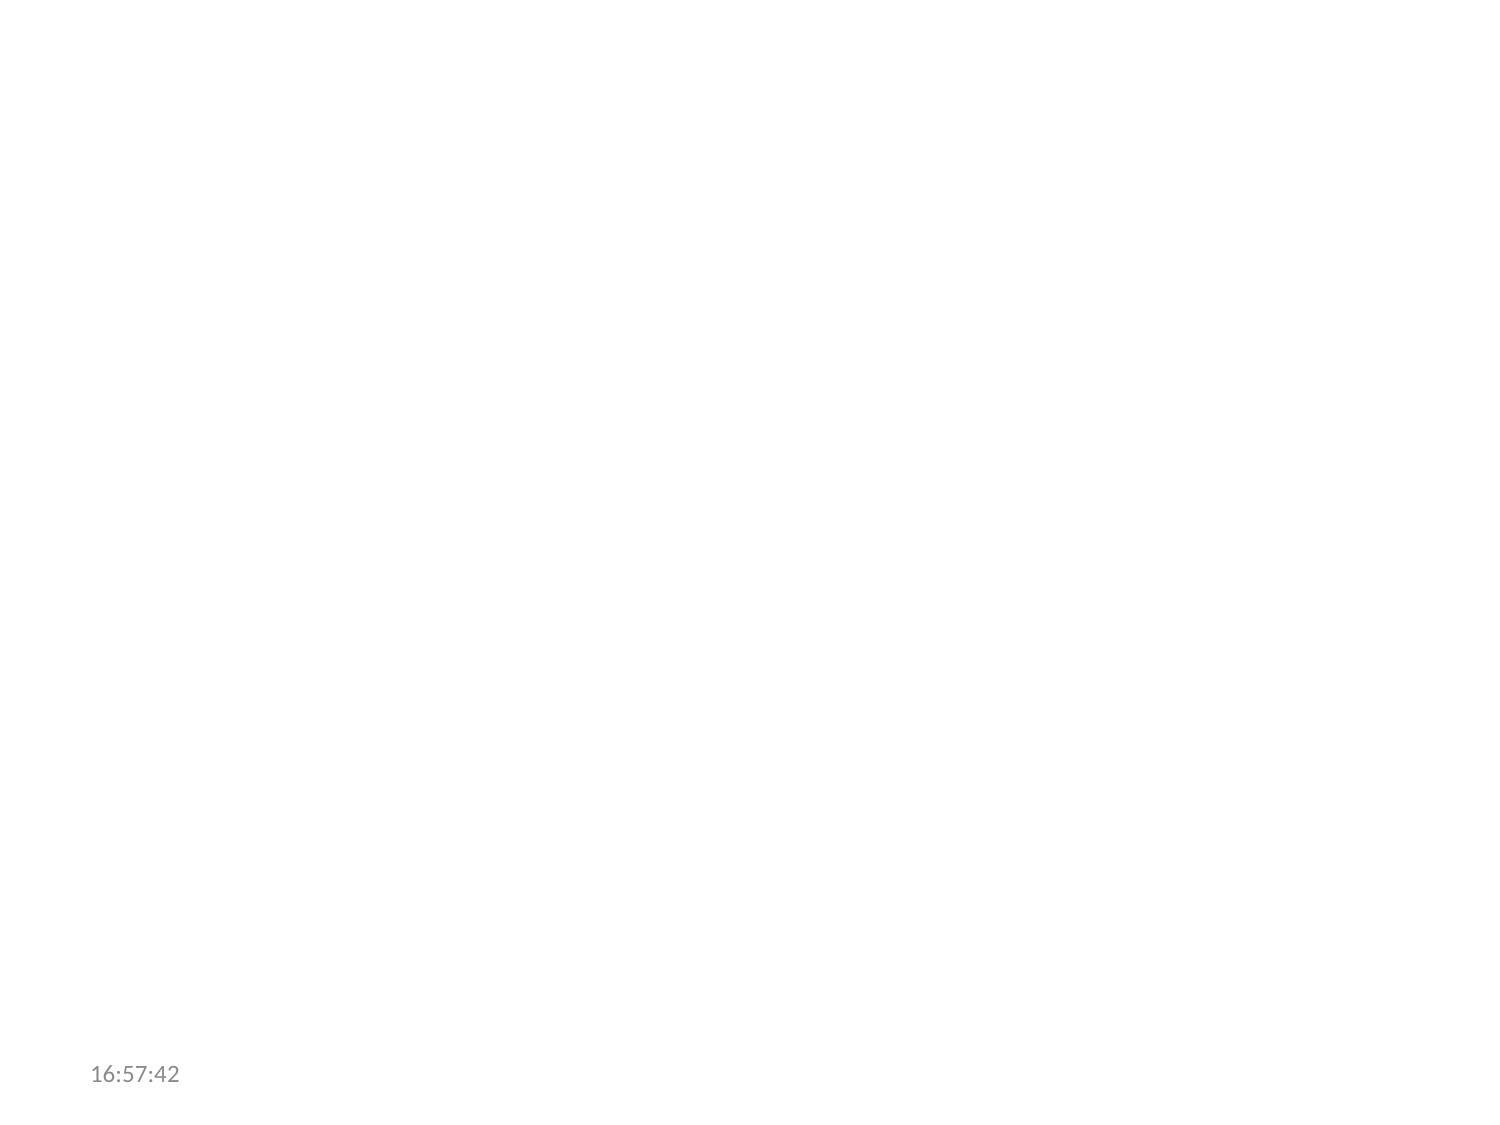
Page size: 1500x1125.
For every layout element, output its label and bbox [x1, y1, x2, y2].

slide_number [75, 1042, 425, 1103]
